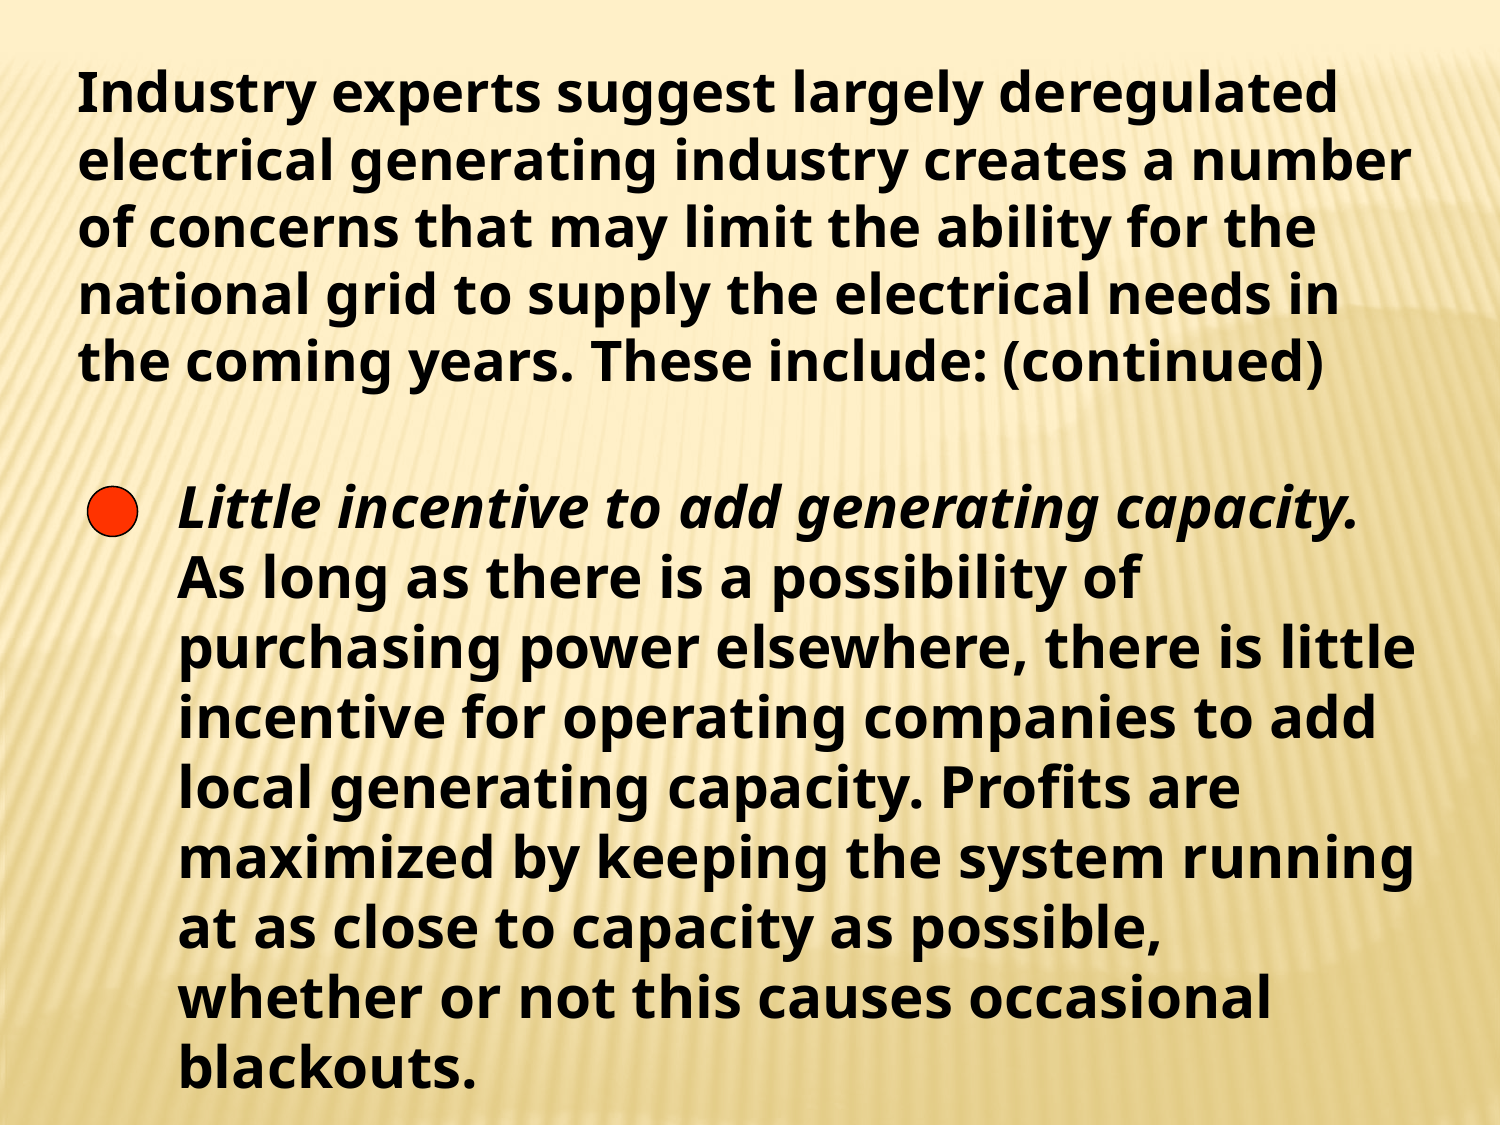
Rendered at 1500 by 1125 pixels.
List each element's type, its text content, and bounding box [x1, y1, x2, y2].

text_box [87, 486, 138, 537]
text_box Little incentive to add generating capacity. As long as there is a possibility of purchasing power elsewhere, there is little incentive for operating companies to add local generating capacity. Profits are maximized by keeping the system running at as close to capacity as possible, whether or not this causes occasional blackouts. [162, 462, 1438, 1108]
text_box Industry experts suggest largely deregulated electrical generating industry creates a number of concerns that may limit the ability for the national grid to supply the electrical needs in the coming years. These include: (continued) [62, 37, 1450, 413]
